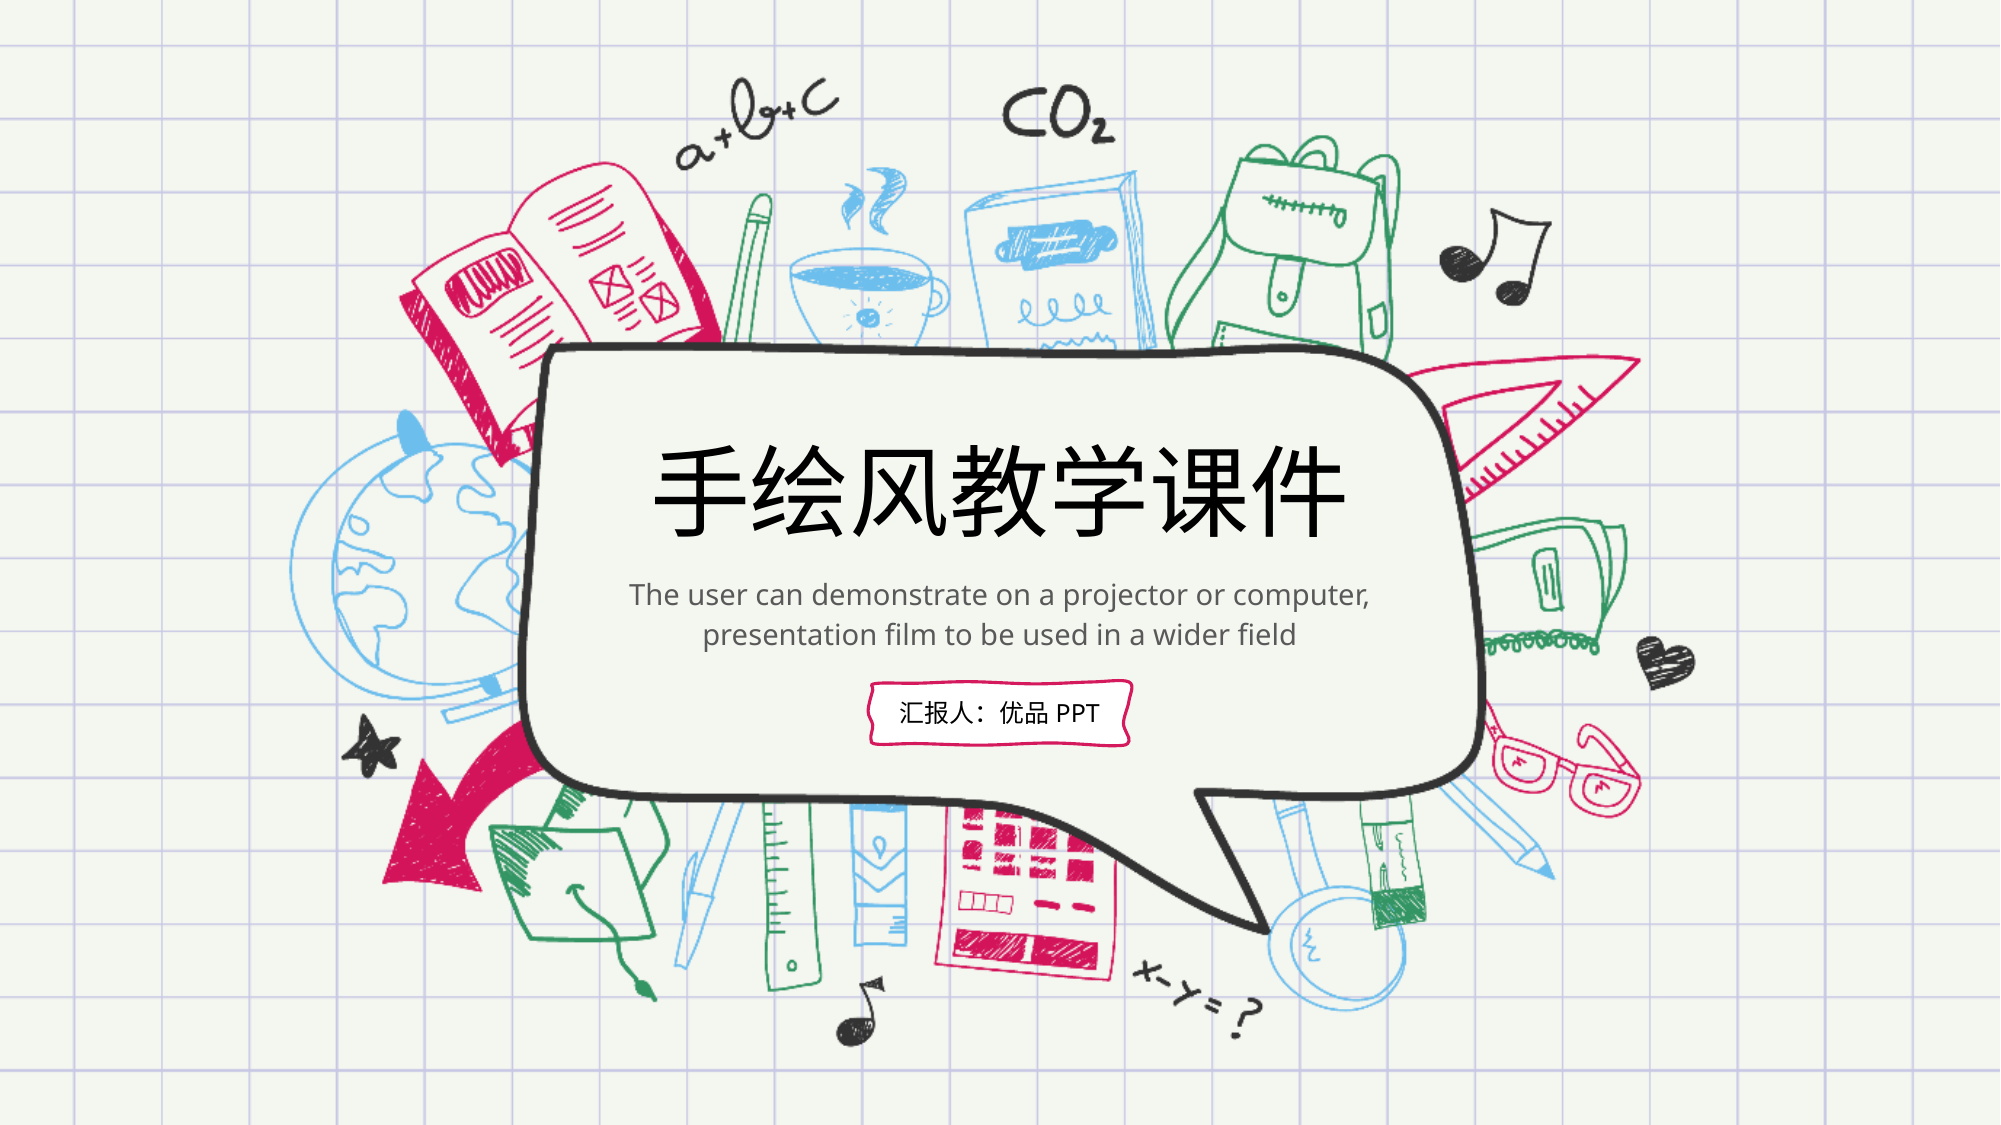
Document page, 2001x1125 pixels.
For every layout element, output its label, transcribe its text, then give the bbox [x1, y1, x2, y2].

text_box 手绘风教学课件 [635, 421, 1365, 557]
text_box 汇报人：优品PPT [885, 690, 1115, 736]
text_box [867, 679, 1133, 747]
picture [0, 0, 2000, 1125]
text_box The user can demonstrate on a projector or computer, presentation film to be used in a wider field [580, 564, 1419, 659]
